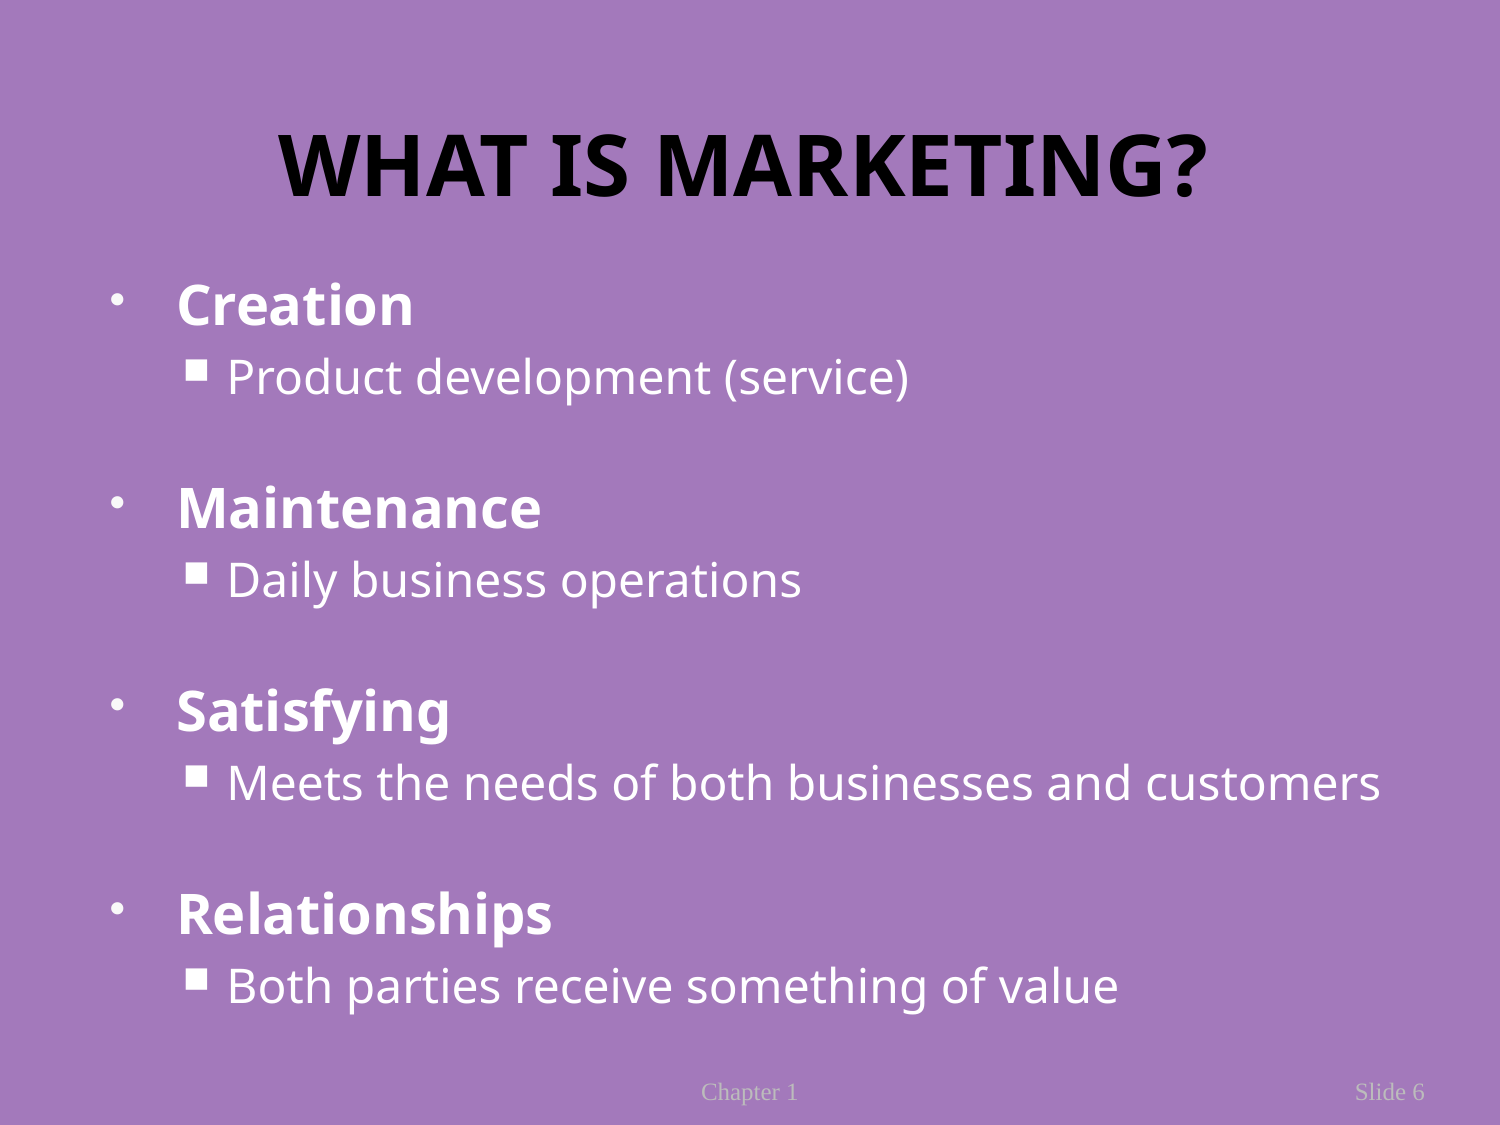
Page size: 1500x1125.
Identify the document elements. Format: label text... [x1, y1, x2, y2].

footer Chapter 1 [512, 1052, 988, 1113]
list Creation Product development (service) Maintenance Daily business operations Satisfying Meets the needs of both businesses and customers Relationships Both parties receive something of value [75, 262, 1413, 1050]
slide_number Slide 6 [1299, 1052, 1425, 1113]
title WHAT IS MARKETING? [50, 62, 1438, 263]
